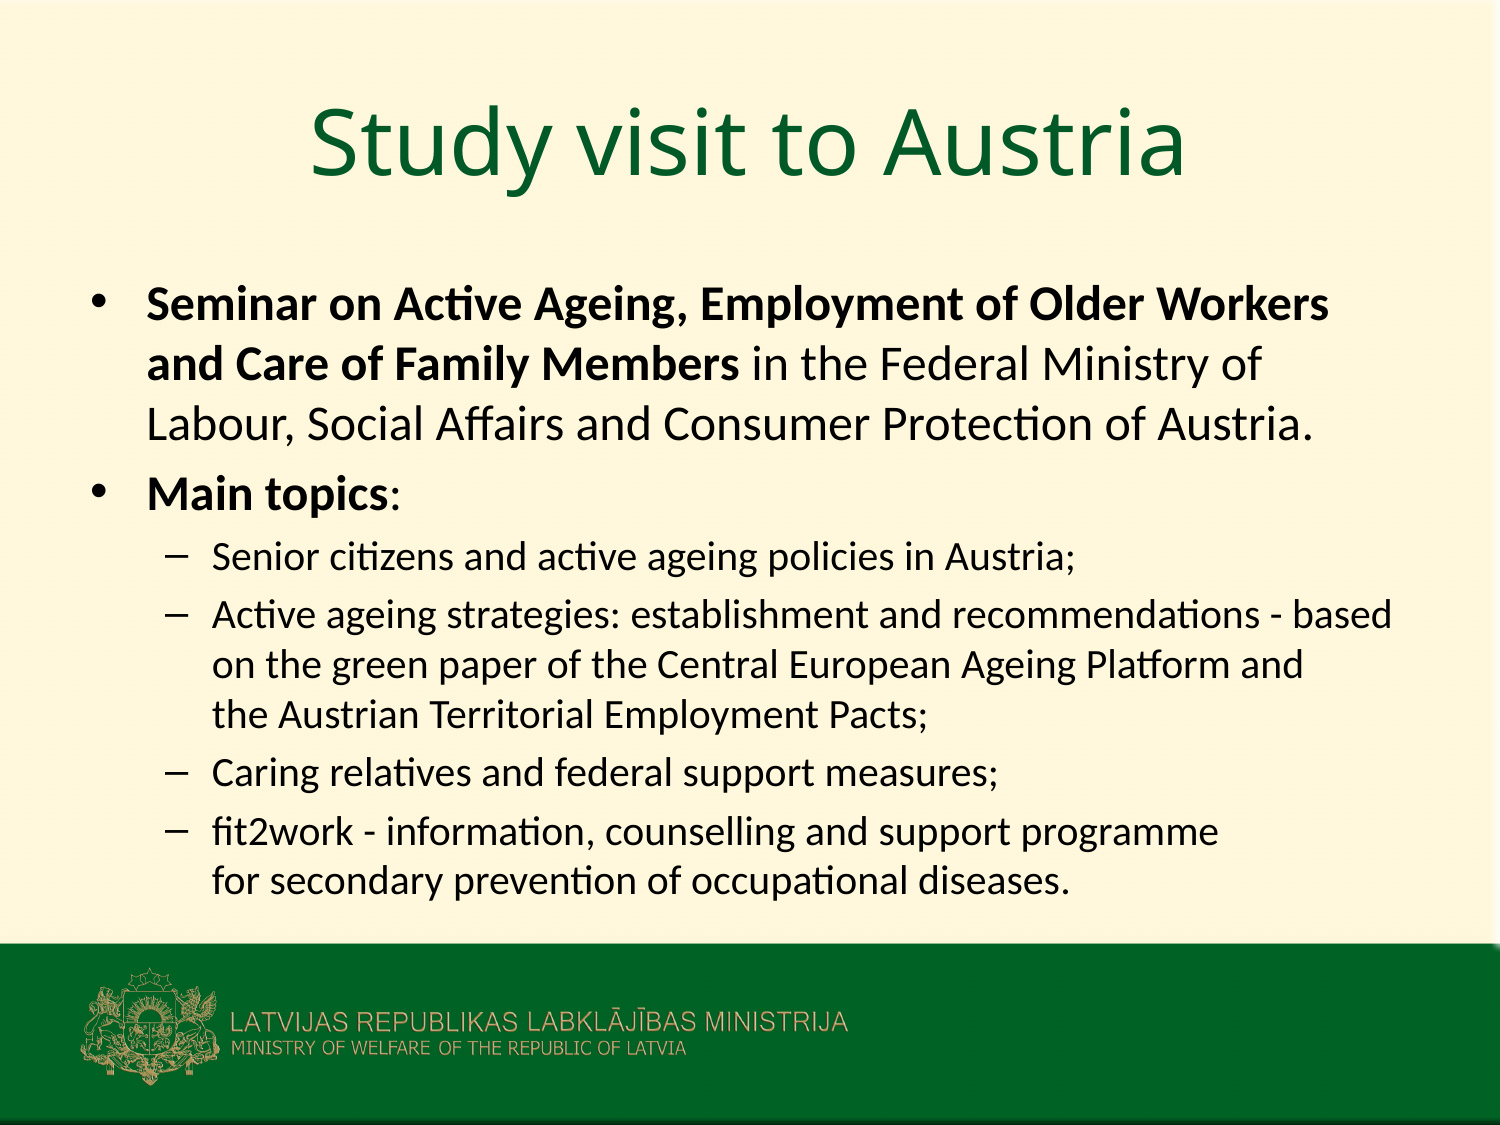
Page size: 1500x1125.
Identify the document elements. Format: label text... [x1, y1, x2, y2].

picture [0, 0, 1500, 1125]
list Seminar on Active Ageing, Employment of Older Workers and Care of Family Members in the Federal Ministry of Labour, Social Affairs and Consumer Protection of Austria. Main topics: Senior citizens and active ageing policies in Austria; Active ageing strategies: establishment and recommendations - based on the green paper of the Central European Ageing Platform and the Austrian Territorial Employment Pacts; Caring relatives and federal support measures; fit2work - information, counselling and support programme for secondary prevention of occupational diseases. [74, 262, 1426, 1006]
title Study visit to Austria [74, 44, 1426, 233]
